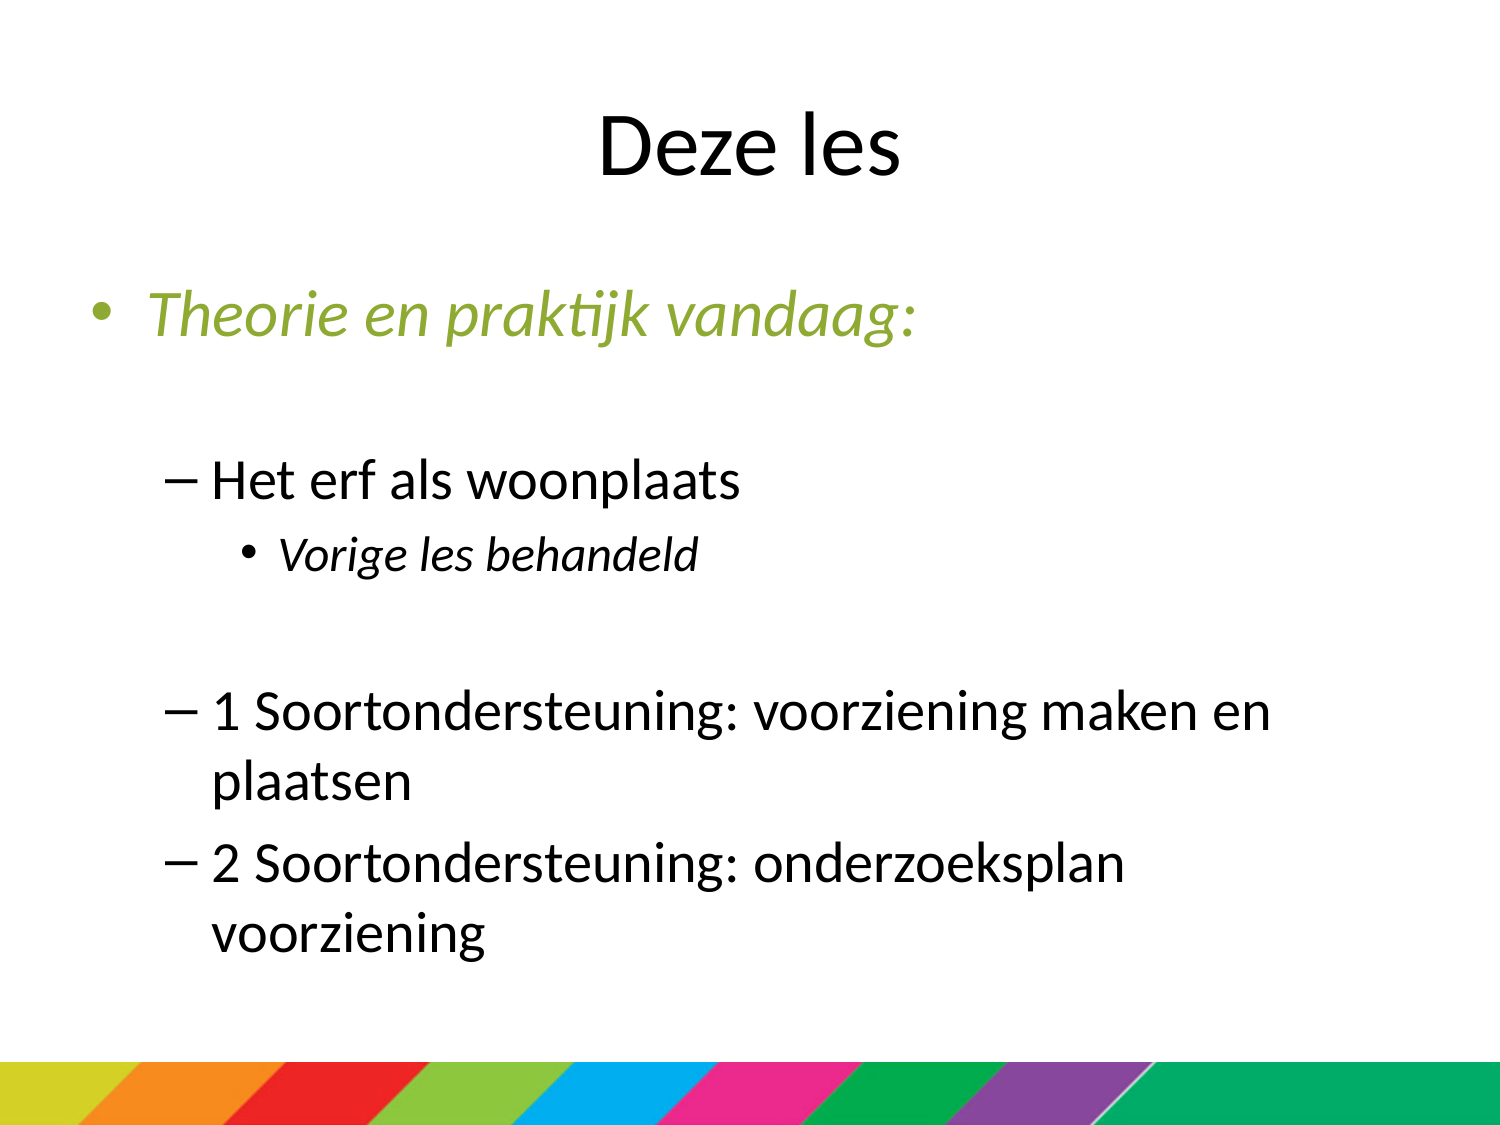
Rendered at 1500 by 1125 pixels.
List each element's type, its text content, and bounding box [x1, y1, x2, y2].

picture [656, 1062, 1500, 1125]
title Deze les [75, 45, 1425, 233]
list Theorie en praktijk vandaag: Het erf als woonplaats Vorige les behandeld 1 Soortondersteuning: voorziening maken en plaatsen 2 Soortondersteuning: onderzoeksplan voorziening [75, 262, 1425, 1005]
picture [0, 1062, 574, 1125]
